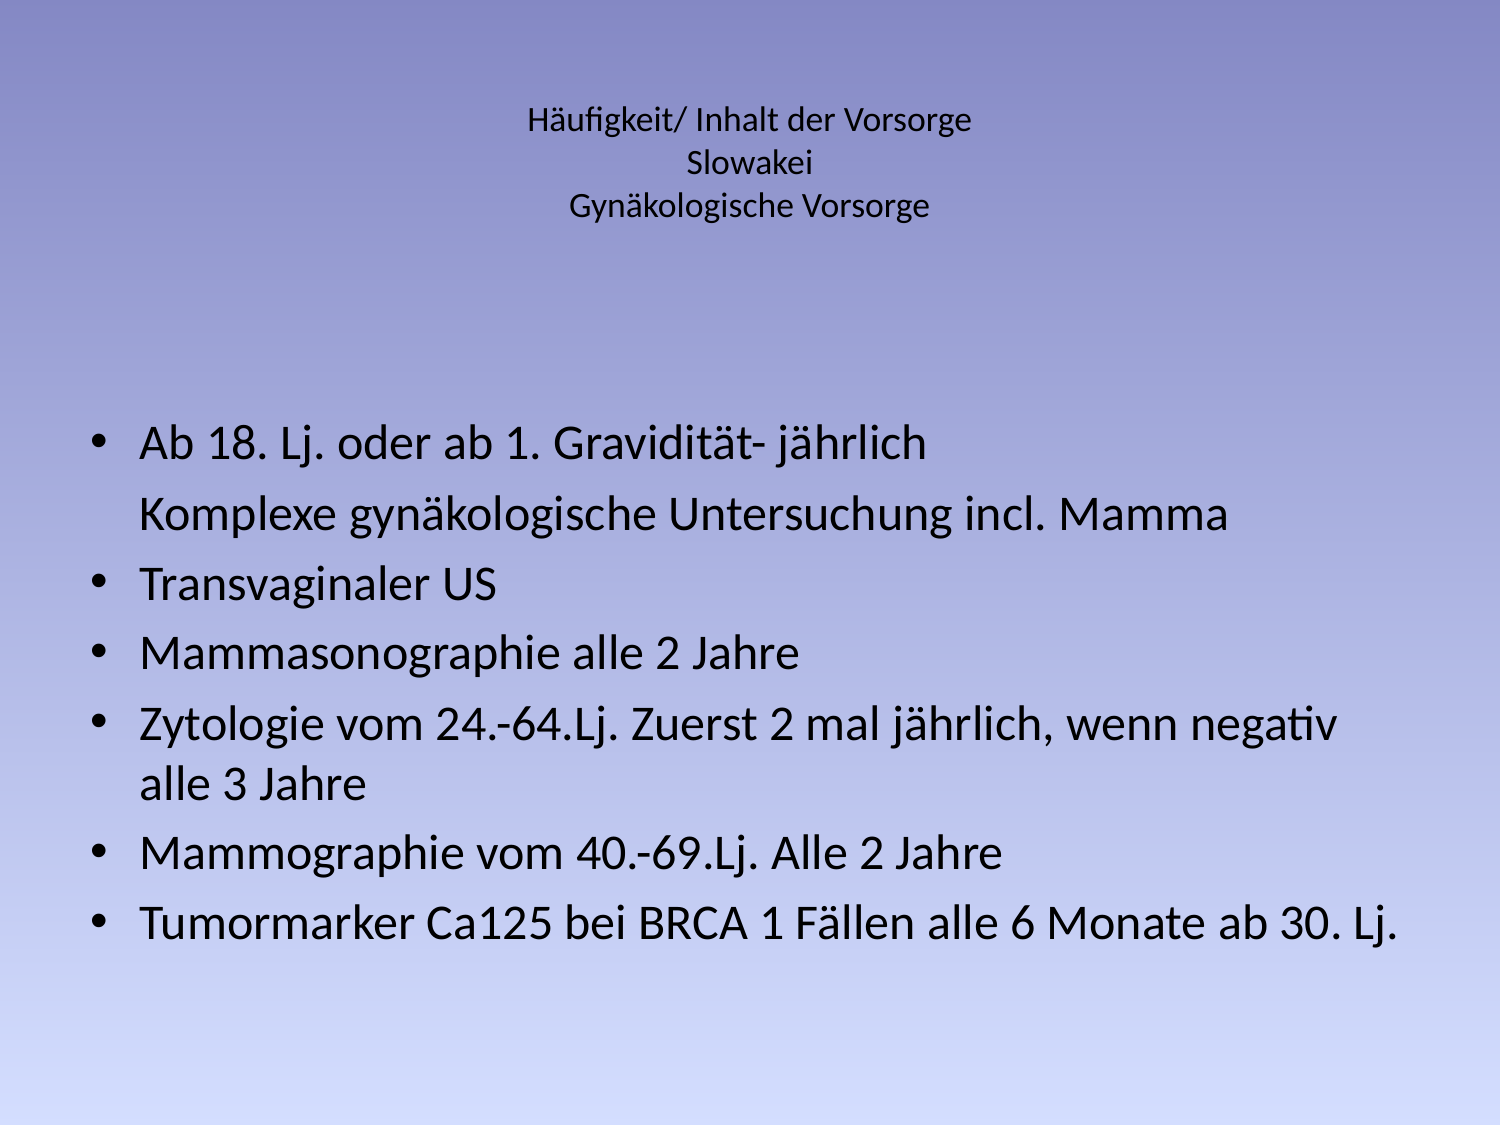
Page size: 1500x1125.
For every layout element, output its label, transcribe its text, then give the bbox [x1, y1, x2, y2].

title Häufigkeit/ Inhalt der Vorsorge Slowakei Gynäkologische Vorsorge [75, 45, 1425, 233]
list Ab 18. Lj. oder ab 1. Gravidität- jährlich Komplexe gynäkologische Untersuchung incl. Mamma Transvaginaler US Mammasonographie alle 2 Jahre Zytologie vom 24.-64.Lj. Zuerst 2 mal jährlich, wenn negativ alle 3 Jahre Mammographie vom 40.-69.Lj. Alle 2 Jahre Tumormarker Ca125 bei BRCA 1 Fällen alle 6 Monate ab 30. Lj. [75, 262, 1425, 1005]
